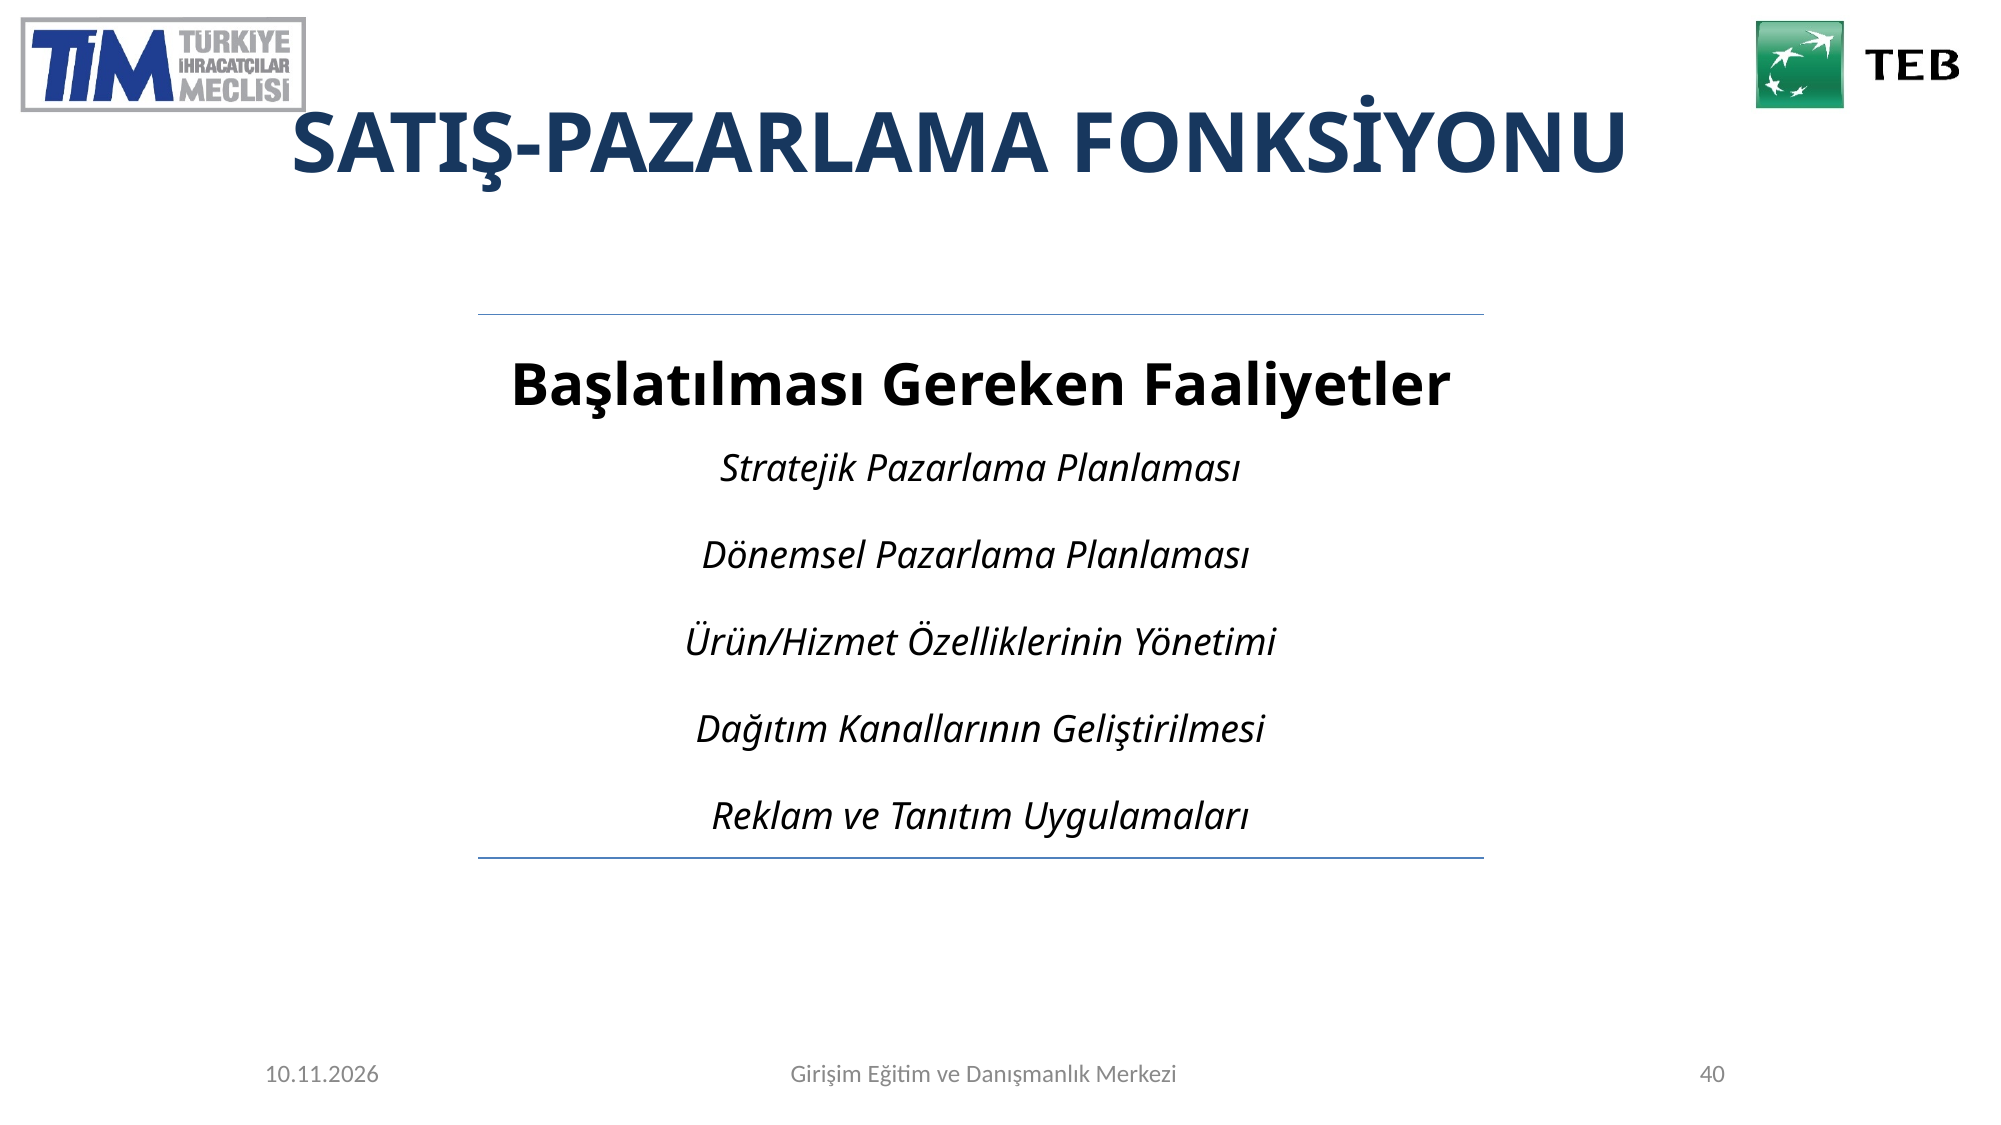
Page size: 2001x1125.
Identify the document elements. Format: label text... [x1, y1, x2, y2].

table_cell Dönemsel Pazarlama Planlaması [478, 510, 1484, 597]
picture [19, 15, 308, 114]
footer Girişim Eğitim ve Danışmanlık Merkezi [700, 1042, 1268, 1103]
table_cell Dağıtım Kanallarının Geliştirilmesi [478, 684, 1484, 771]
title SATIŞ-PAZARLAMA FONKSİYONU [275, 45, 1648, 233]
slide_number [249, 1042, 654, 1103]
slide_number 40 [1314, 1042, 1741, 1103]
table_cell Ürün/Hizmet Özelliklerinin Yönetimi [478, 597, 1484, 684]
table_header Başlatılması Gereken Faaliyetler [478, 315, 1484, 423]
picture [1751, 15, 1967, 114]
table_cell Stratejik Pazarlama Planlaması [478, 423, 1484, 510]
table_cell Reklam ve Tanıtım Uygulamaları [478, 771, 1484, 857]
